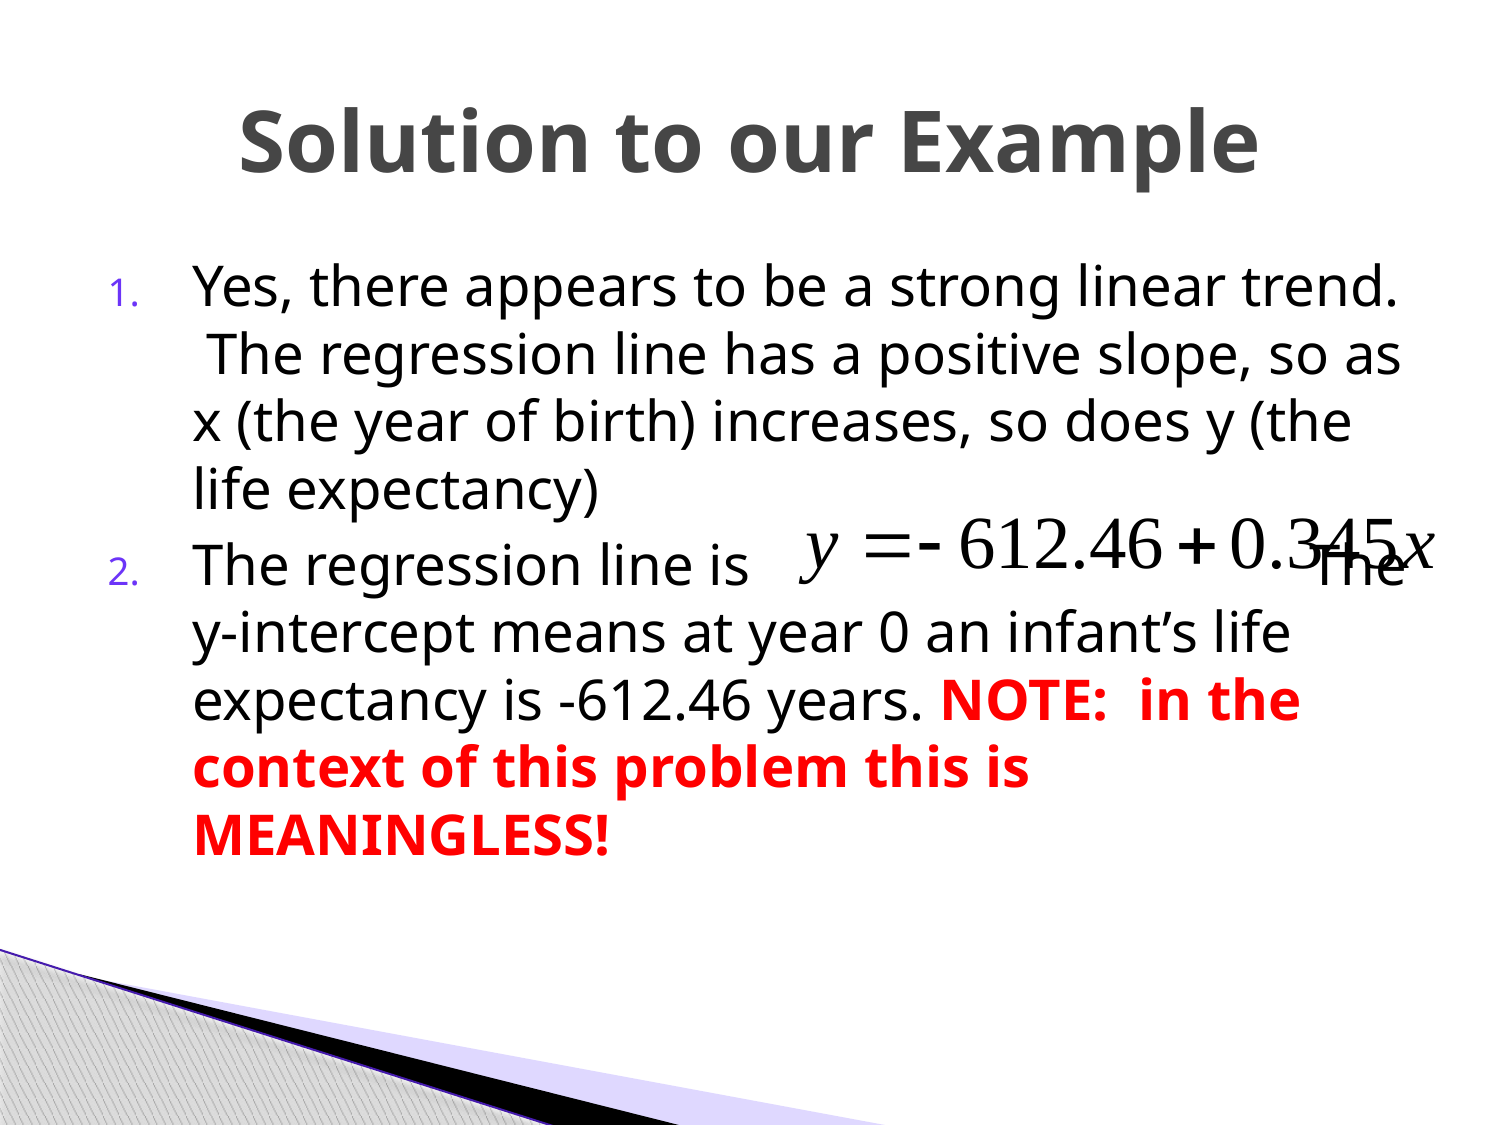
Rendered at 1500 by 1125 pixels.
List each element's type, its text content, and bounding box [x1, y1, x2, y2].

list Yes, there appears to be a strong linear trend. The regression line has a positive slope, so as x (the year of birth) increases, so does y (the life expectancy) The regression line is The y-intercept means at year 0 an infant’s life expectancy is -612.46 years. NOTE: in the context of this problem this is MEANINGLESS! [75, 243, 1425, 986]
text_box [787, 499, 1451, 601]
title Solution to our Example [75, 45, 1425, 233]
